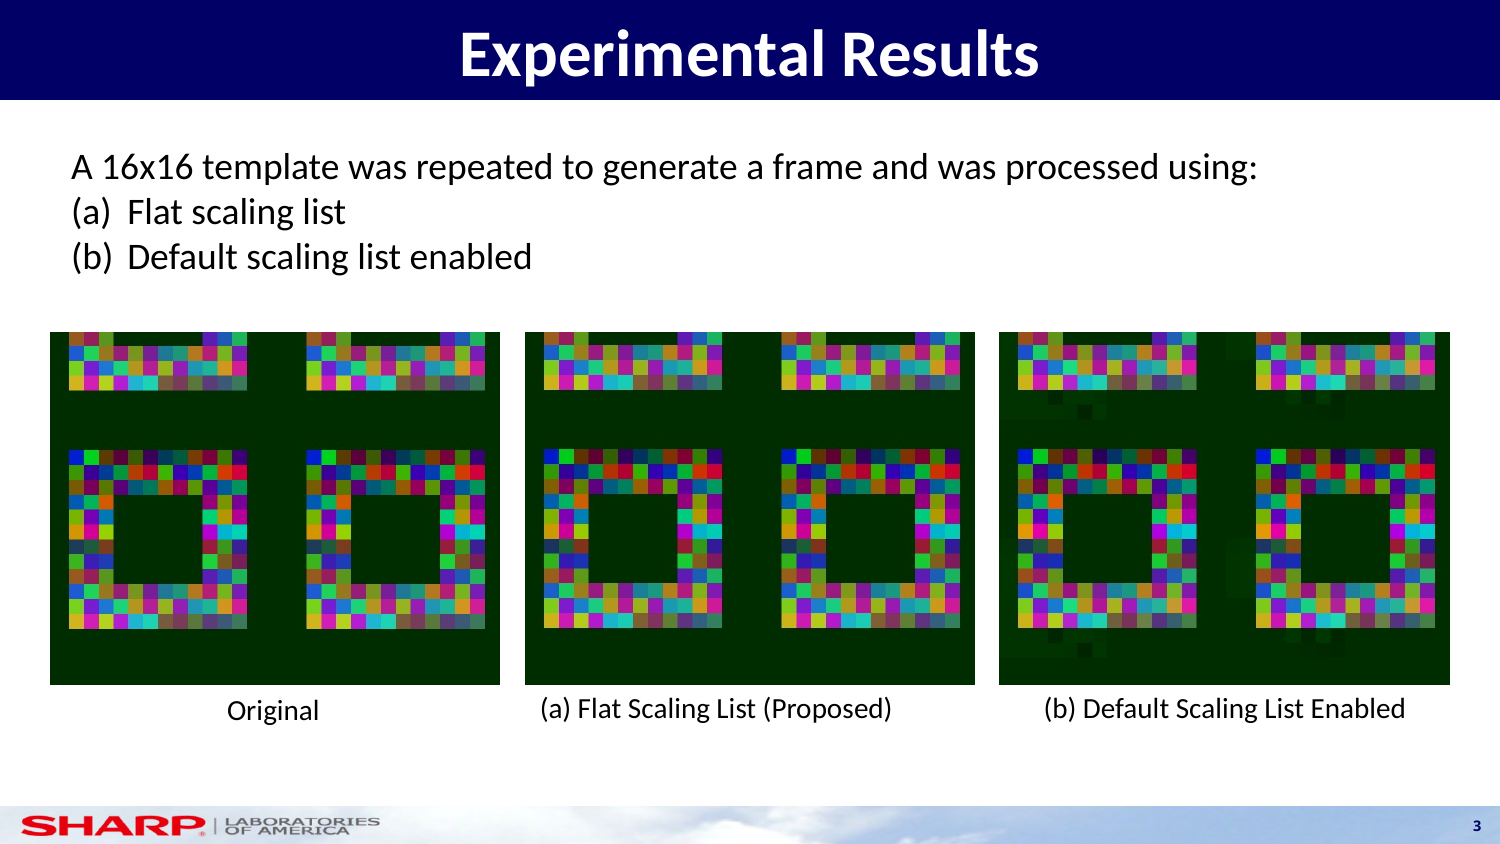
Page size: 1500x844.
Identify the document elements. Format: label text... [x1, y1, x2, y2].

picture [999, 331, 1451, 685]
picture [49, 331, 501, 685]
picture [0, 806, 1500, 844]
title Experimental Results [16, 0, 1484, 101]
picture [524, 331, 976, 685]
text_box A 16x16 template was repeated to generate a frame and was processed using: Flat scaling list Default scaling list enabled [56, 134, 1275, 284]
text_box (b) Default Scaling List Enabled [999, 691, 1450, 732]
text_box Original [212, 693, 375, 734]
text_box (a) Flat Scaling List (Proposed) [524, 691, 975, 732]
